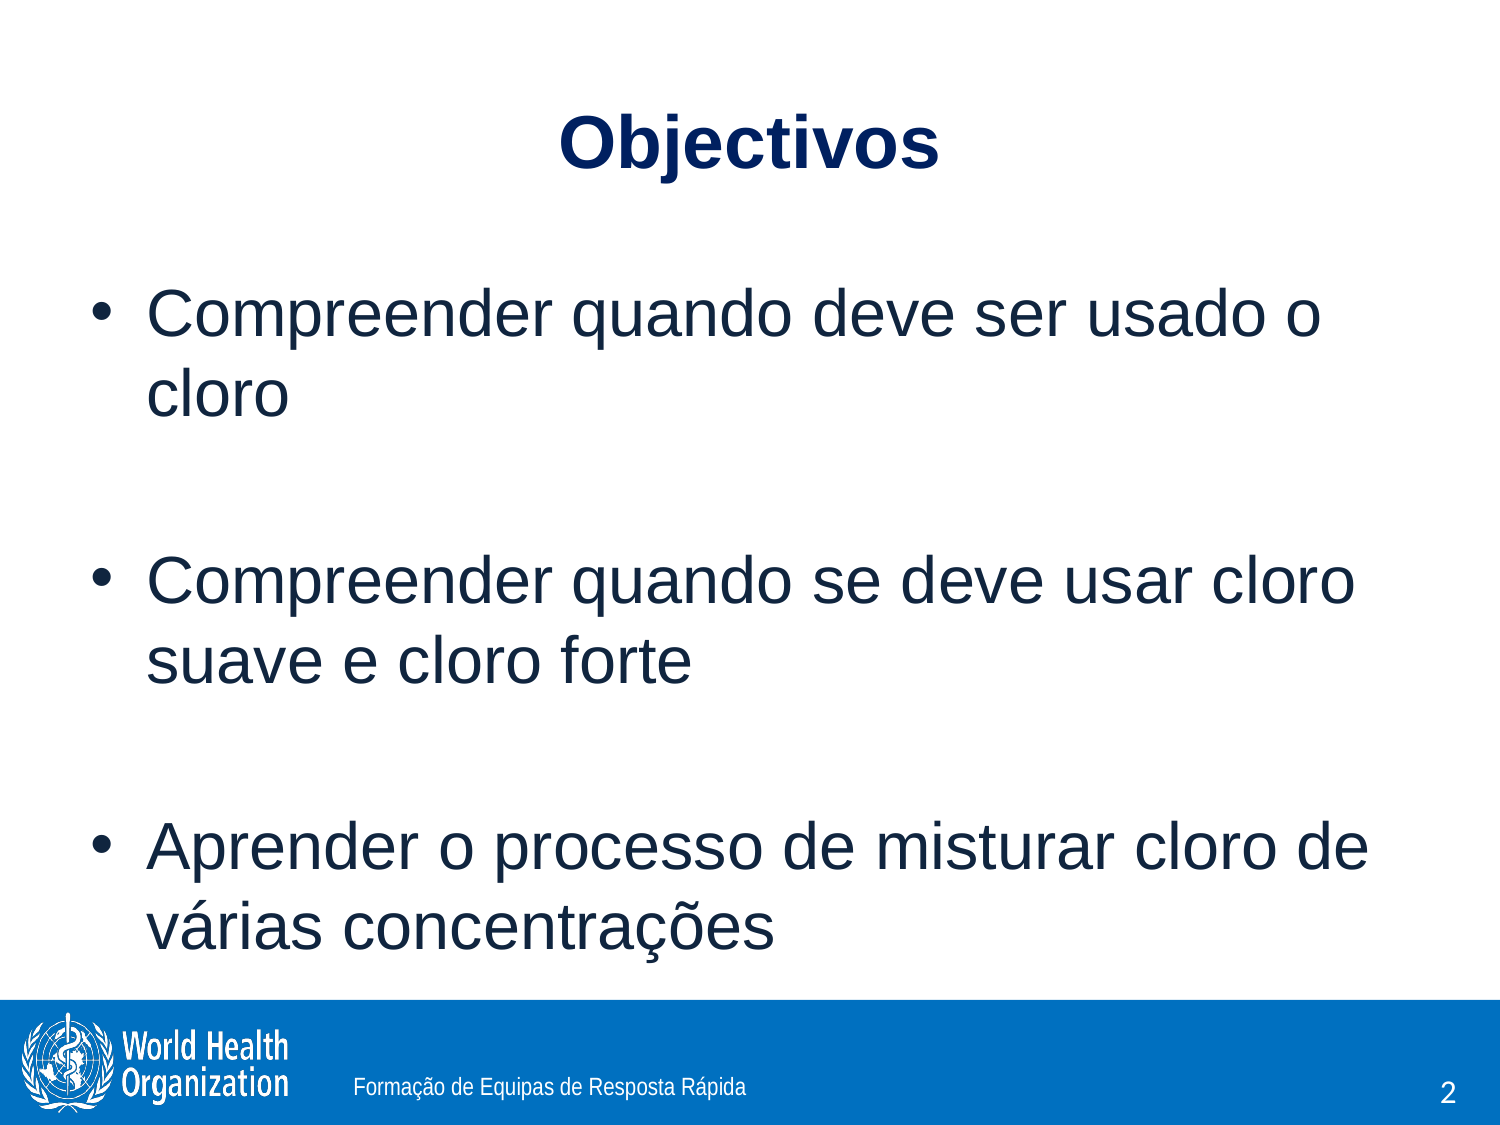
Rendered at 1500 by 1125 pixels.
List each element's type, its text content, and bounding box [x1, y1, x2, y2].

title Objectivos [75, 45, 1425, 233]
list Compreender quando deve ser usado o cloro Compreender quando se deve usar cloro suave e cloro forte Aprender o processo de misturar cloro de várias concentrações [75, 262, 1425, 1005]
picture [21, 1012, 288, 1113]
